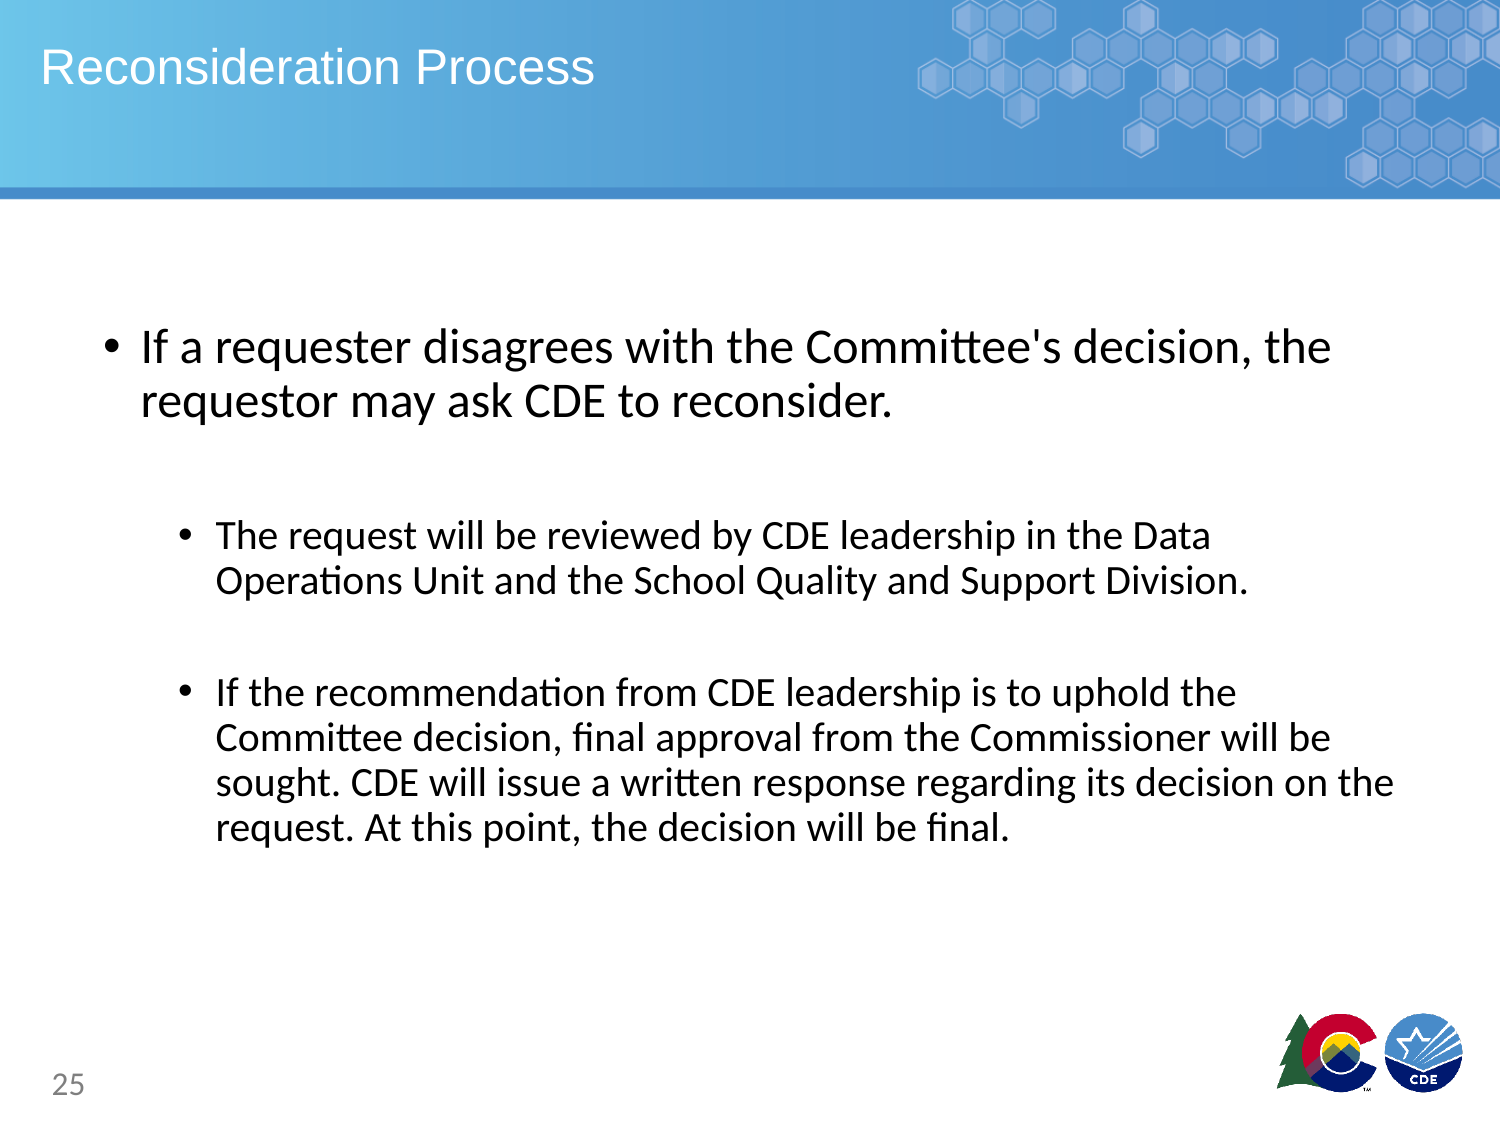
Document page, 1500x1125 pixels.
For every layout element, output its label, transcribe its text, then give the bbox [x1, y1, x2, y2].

picture [1275, 1012, 1463, 1093]
title Reconsideration Process [40, 41, 1038, 166]
list If a requester disagrees with the Committee's decision, the requestor may ask CDE to reconsider. The request will be reviewed by CDE leadership in the Data Operations Unit and the School Quality and Support Division. If the recommendation from CDE leadership is to uphold the Committee decision, final approval from the Commissioner will be sought. CDE will issue a written response regarding its decision on the request. At this point, the decision will be final. [103, 239, 1397, 1002]
picture [0, 0, 1500, 200]
slide_number 25 [36, 1054, 375, 1115]
